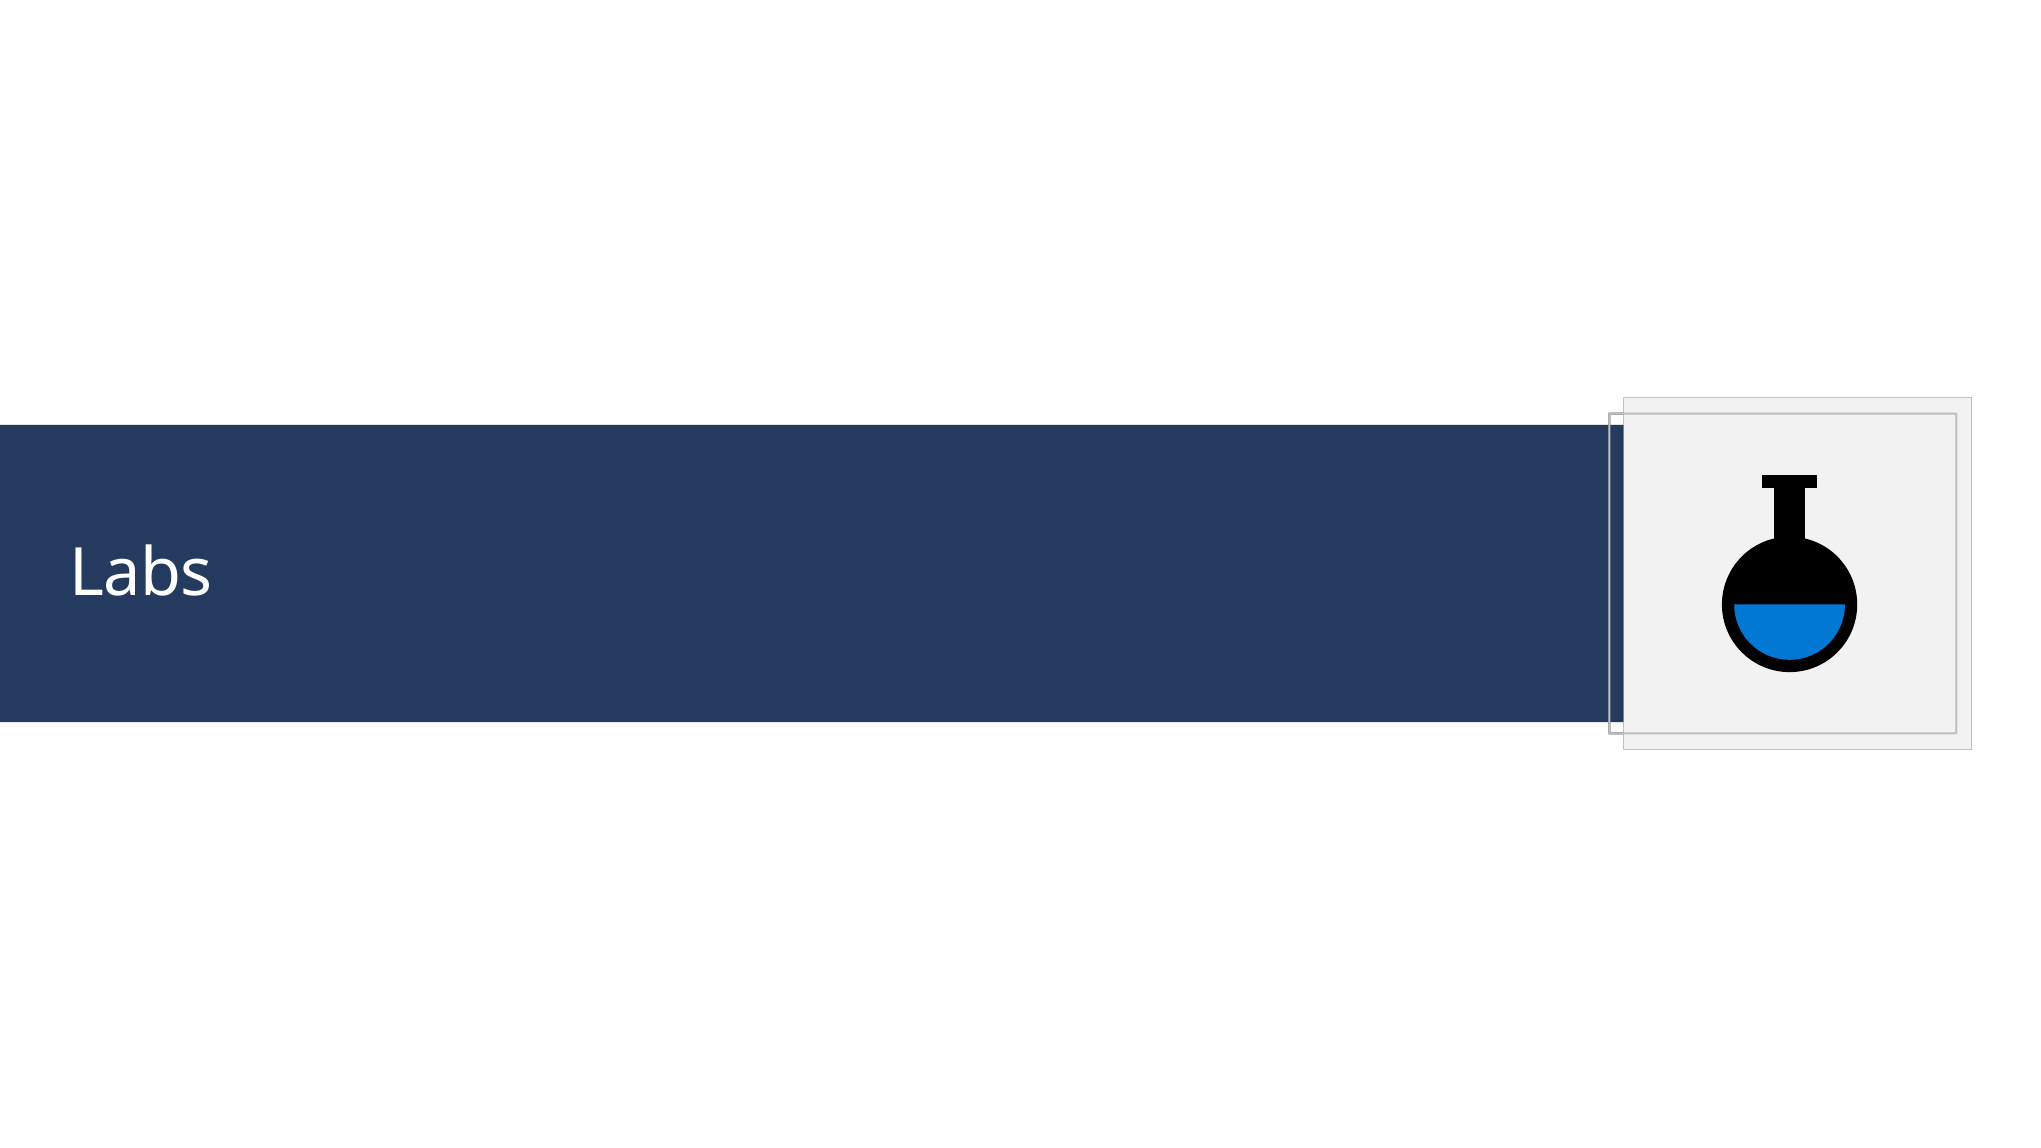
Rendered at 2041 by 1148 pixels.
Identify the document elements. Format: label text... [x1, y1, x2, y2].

title Labs [70, 537, 1586, 610]
picture [0, 0, 2041, 1148]
